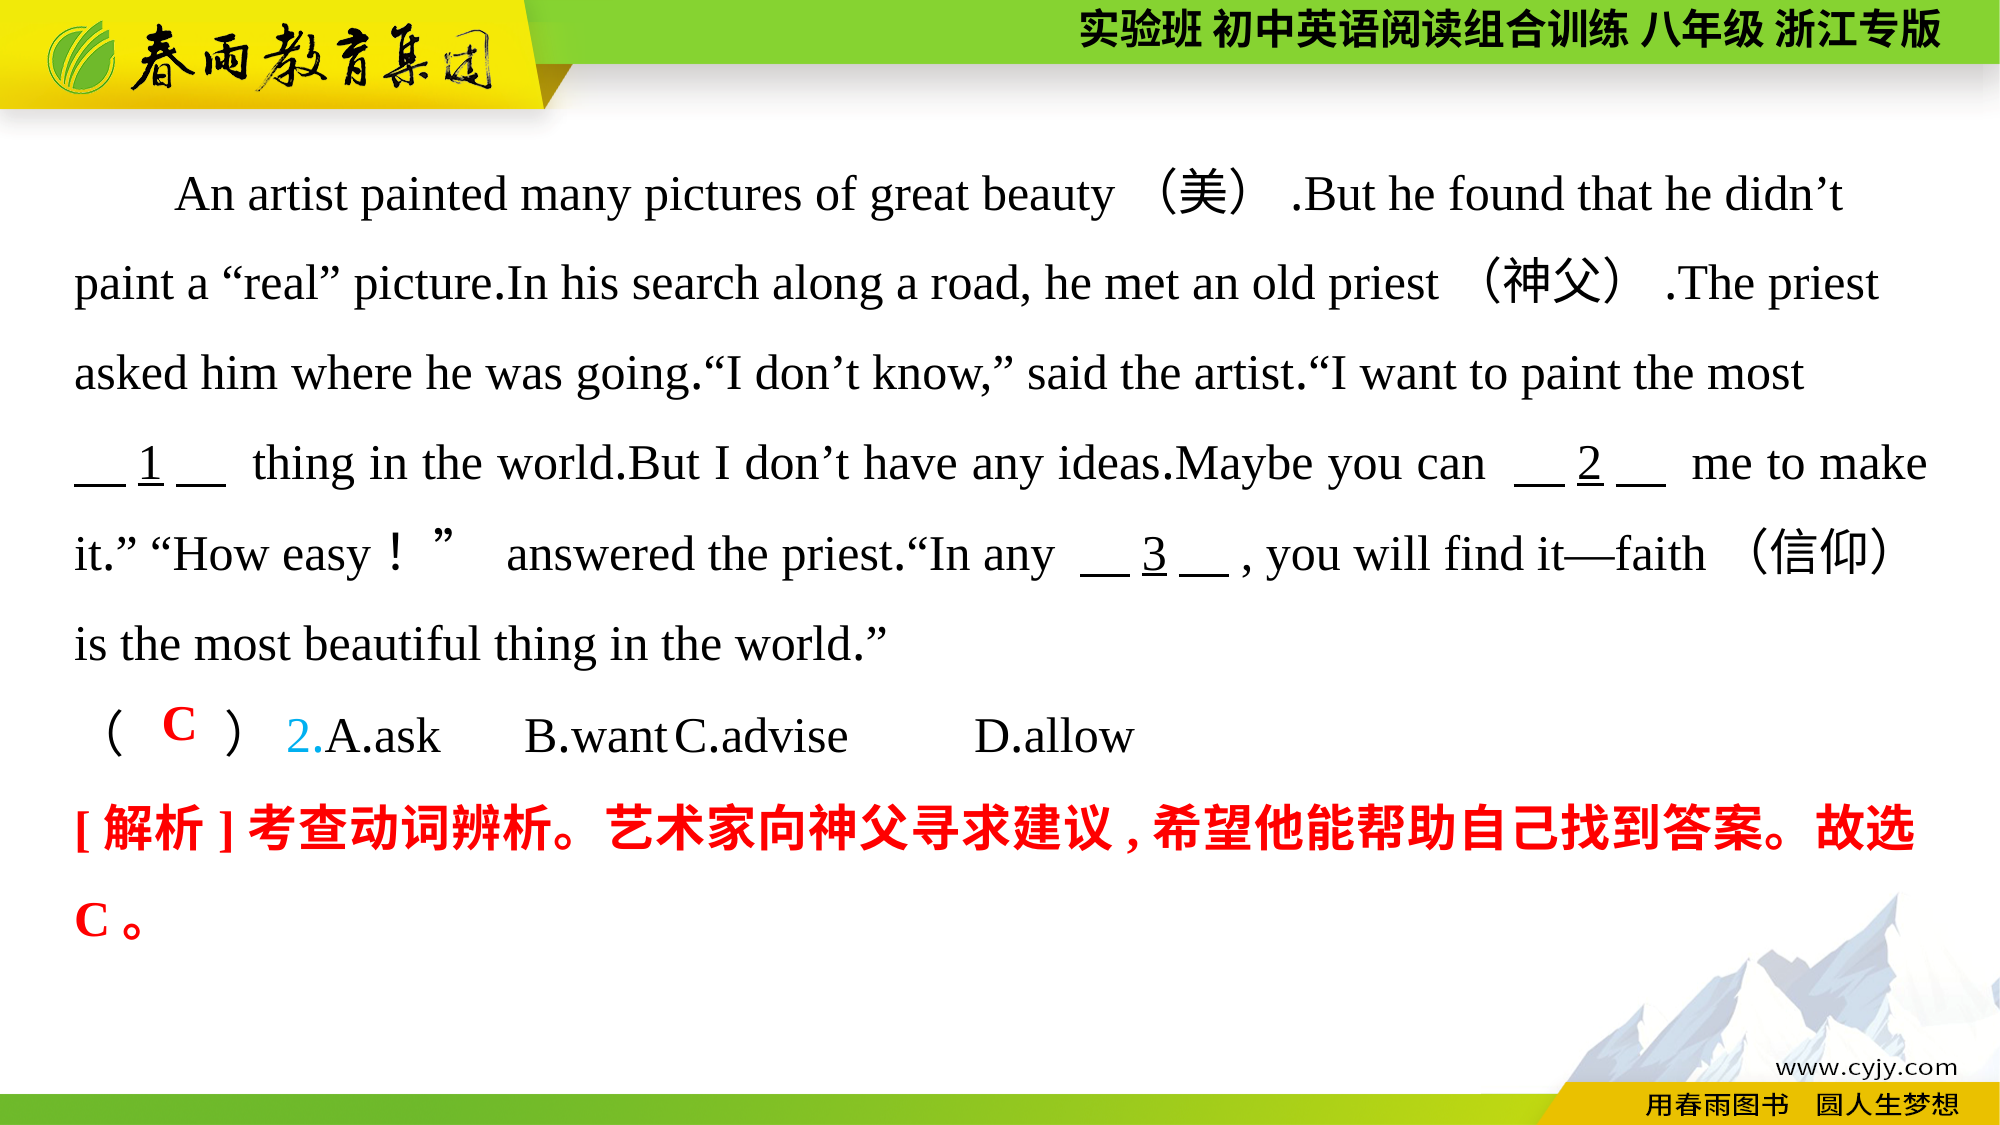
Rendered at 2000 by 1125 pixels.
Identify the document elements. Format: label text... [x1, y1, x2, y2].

list An artist painted many pictures of great beauty（美）.But he found that he didn’t paint a “real” picture.In his search along a road, he met an old priest（神父）.The priest asked him where he was going.“I don’t know,” said the artist.“I want to paint the most 1 thing in the world.But I don’t have any ideas.Maybe you can 2 me to make it.” “How easy！” answered the priest.“In any 3 , you will find it—faith（信仰）is the most beautiful thing in the world.” [59, 122, 1944, 683]
text_box C [146, 682, 213, 758]
text_box （ ）2.A.ask B.want C.advise D.allow [59, 683, 1944, 770]
picture [0, 0, 2000, 1125]
text_box [解析]考查动词辨析。艺术家向神父寻求建议,希望他能帮助自己找到答案。故选C。 [59, 770, 1944, 954]
